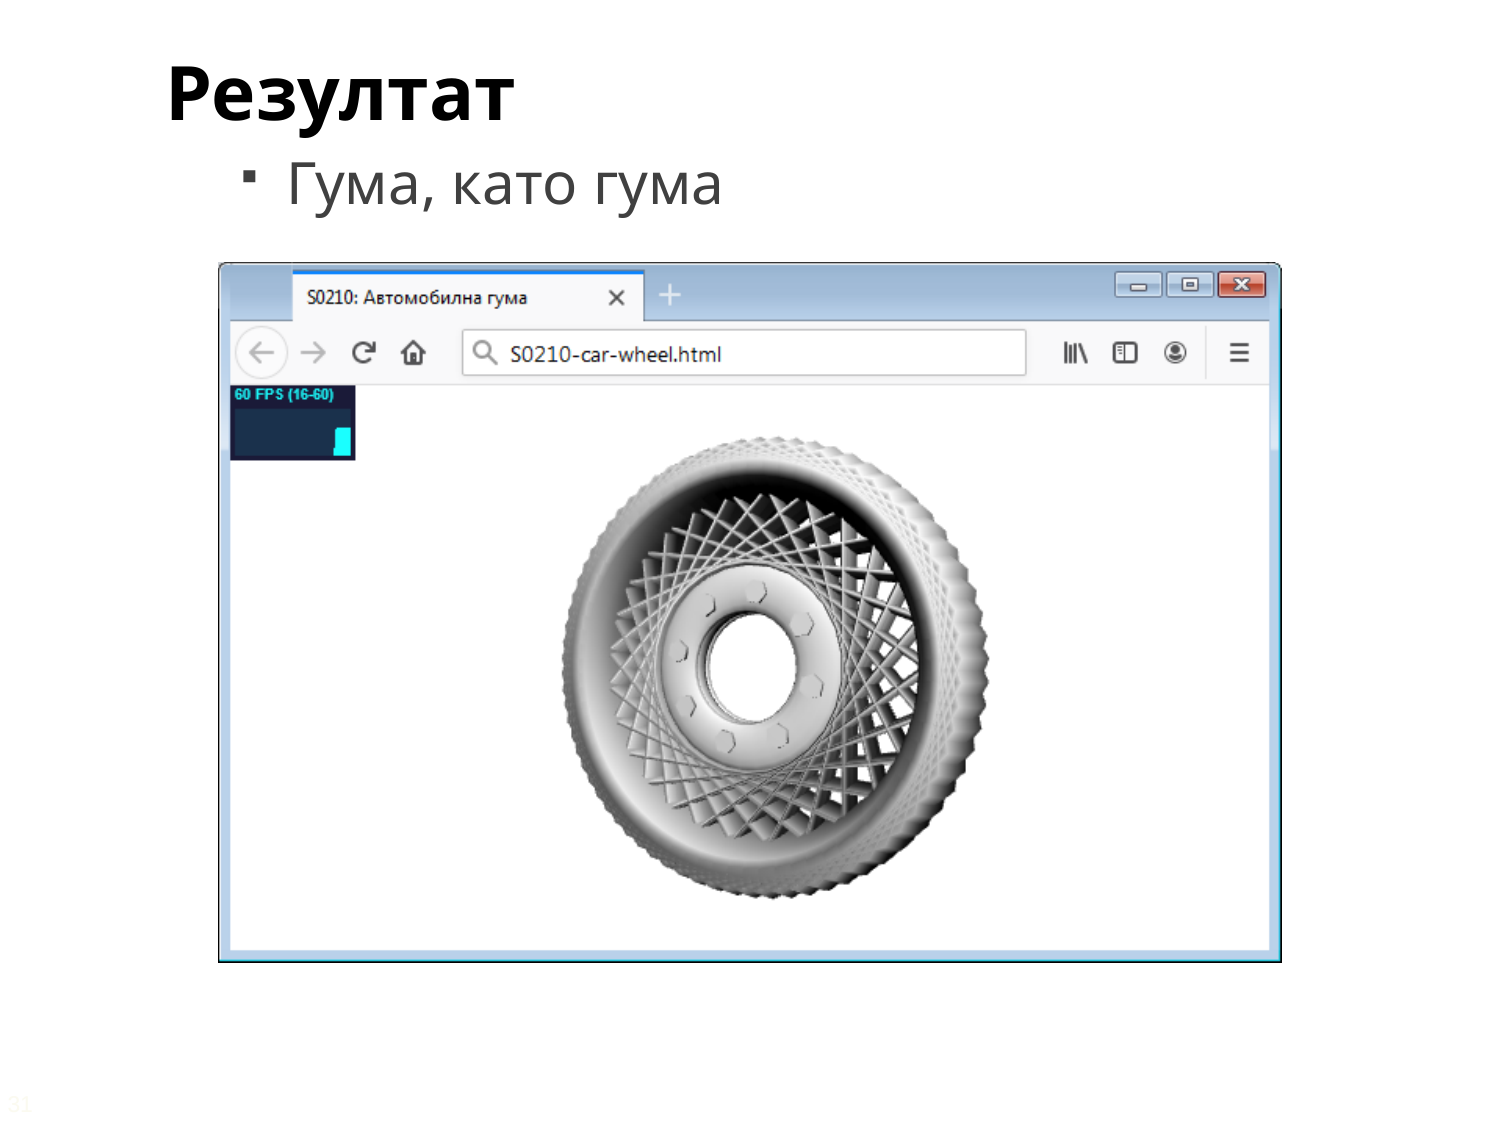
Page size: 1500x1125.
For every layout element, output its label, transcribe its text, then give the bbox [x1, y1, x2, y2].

list Резултат Гума, като гума [150, 37, 1488, 1113]
picture [218, 262, 1282, 963]
